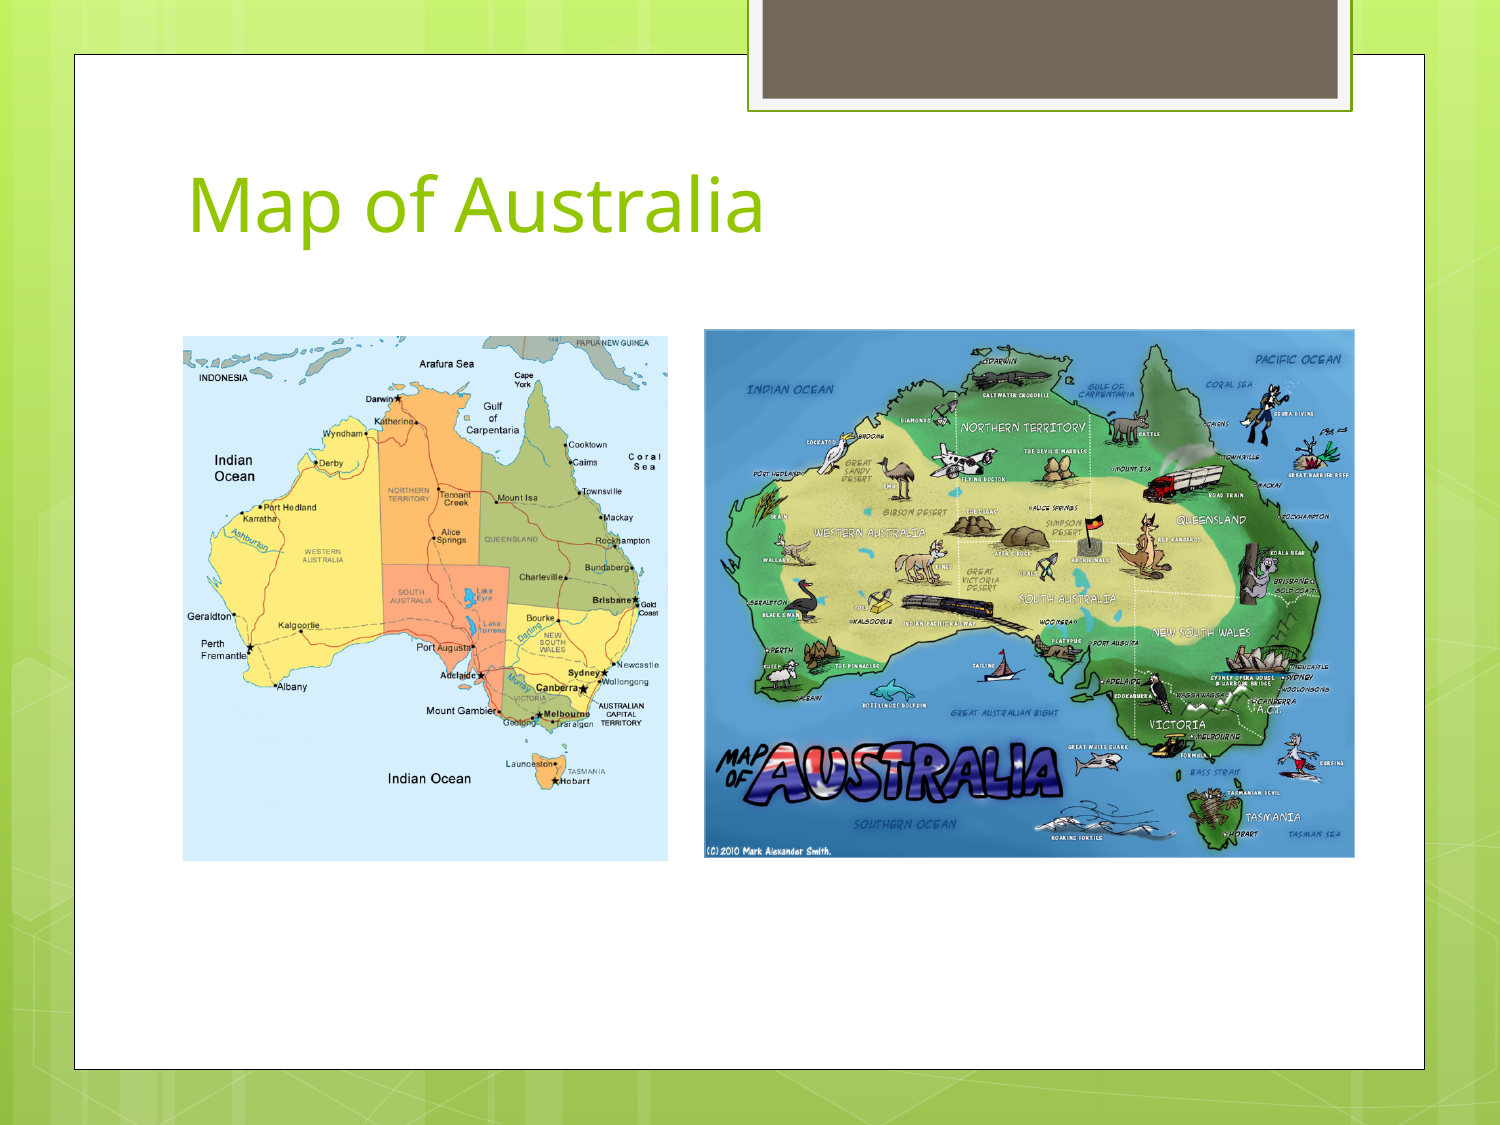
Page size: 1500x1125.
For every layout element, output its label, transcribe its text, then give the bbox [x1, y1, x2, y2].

picture [182, 335, 668, 861]
picture [704, 328, 1355, 858]
title Map of Australia [171, 149, 1324, 256]
